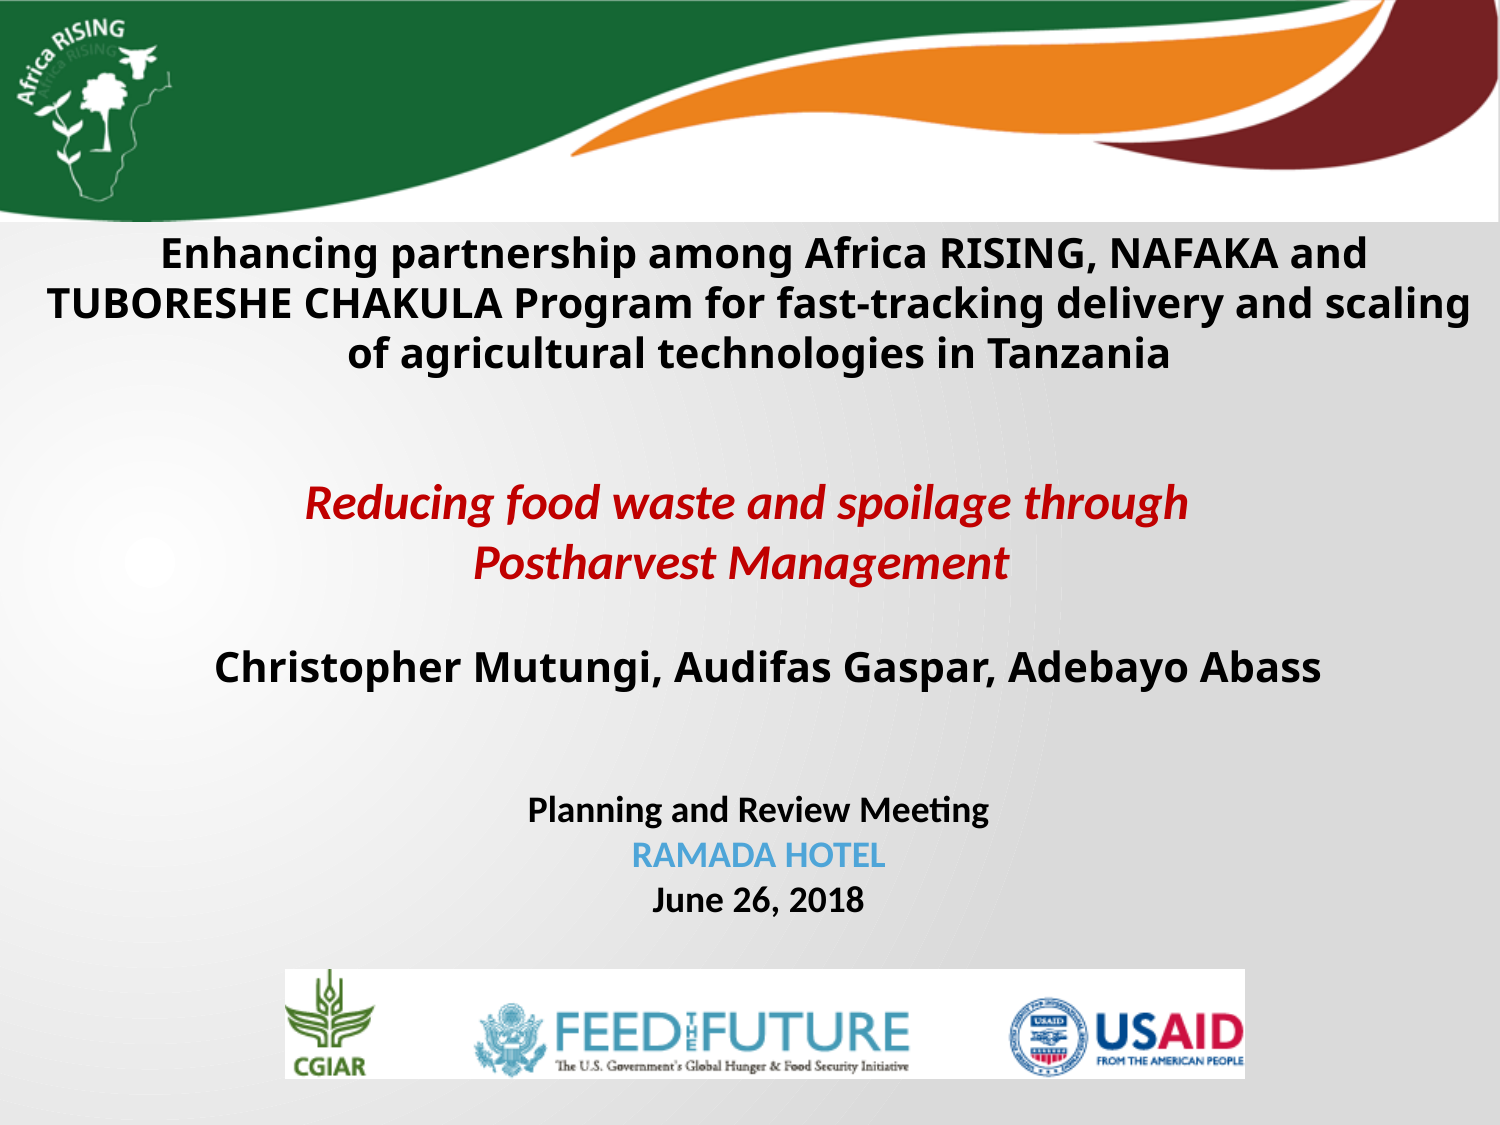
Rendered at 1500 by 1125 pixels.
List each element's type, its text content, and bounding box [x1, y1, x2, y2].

picture [0, 0, 1499, 219]
picture [285, 969, 1245, 1079]
text_box Planning and Review Meeting RAMADA HOTEL June 26, 2018 [383, 777, 1134, 927]
list Enhancing partnership among Africa RISING, NAFAKA and TUBORESHE CHAKULA Program for fast-tracking delivery and scaling of agricultural technologies in Tanzania [0, 219, 1500, 374]
text_box Reducing food waste and spoilage through Postharvest Management [165, 462, 1329, 597]
list Christopher Mutungi, Audifas Gaspar, Adebayo Abass [115, 633, 1403, 740]
